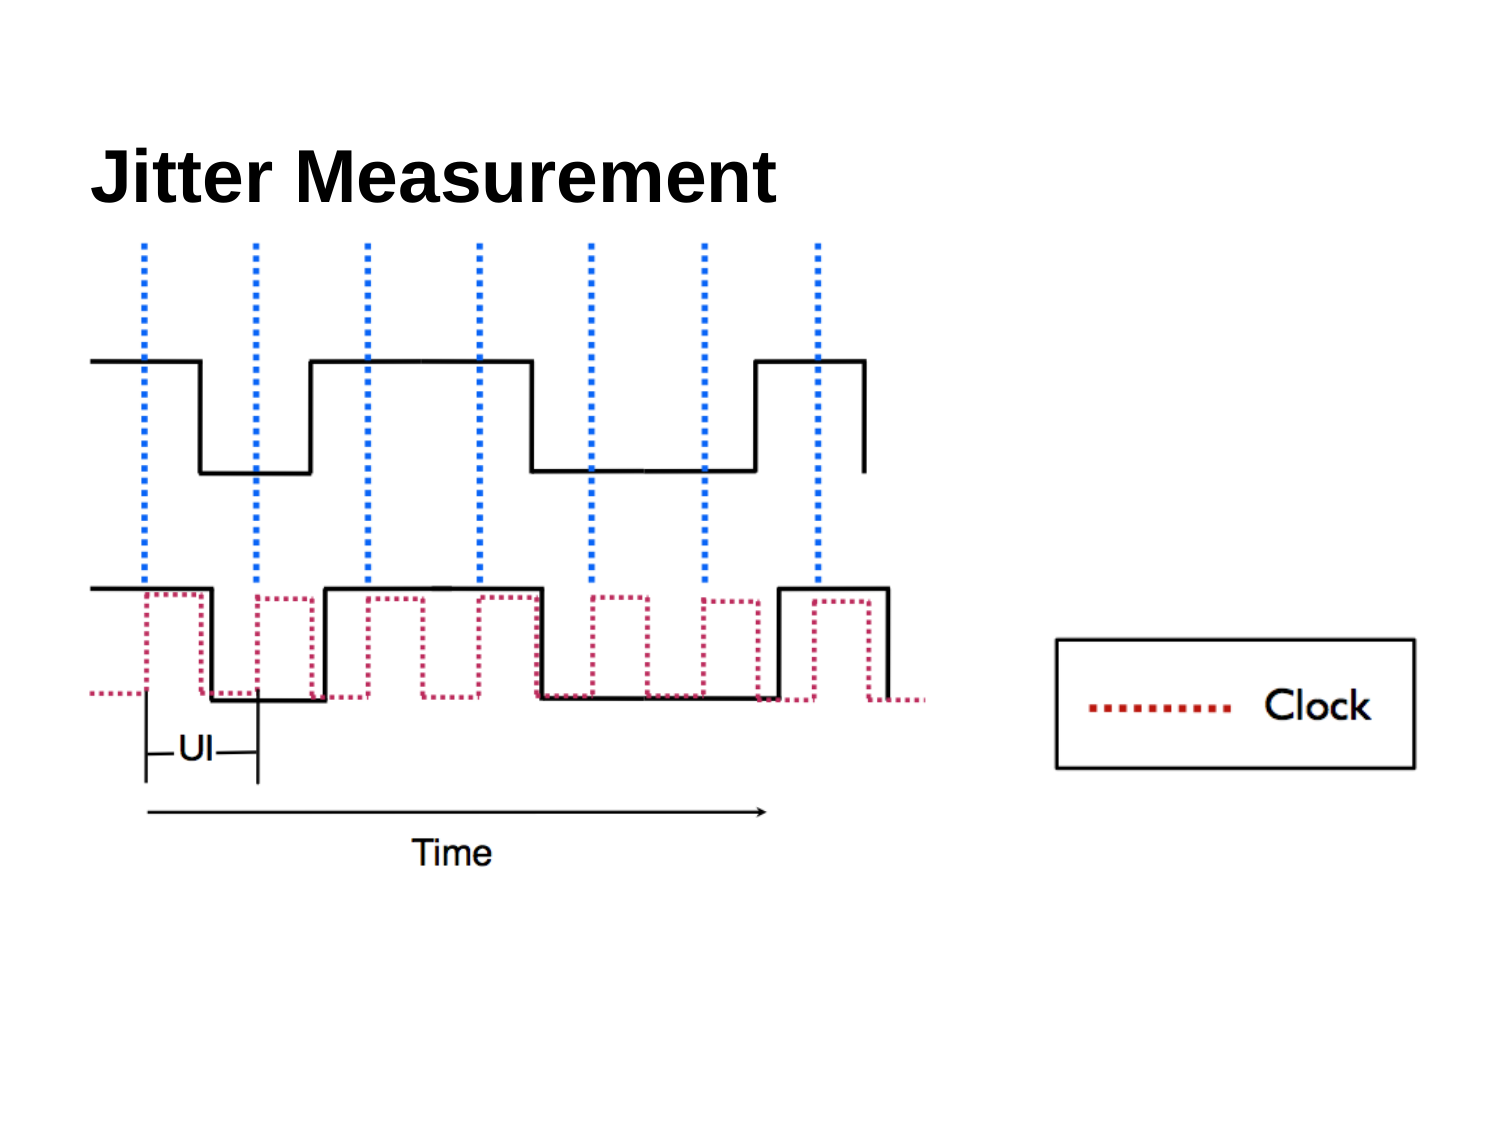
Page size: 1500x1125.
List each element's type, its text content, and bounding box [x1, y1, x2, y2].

picture [74, 232, 949, 903]
title Jitter Measurement [75, 45, 1425, 233]
picture [1048, 630, 1426, 779]
